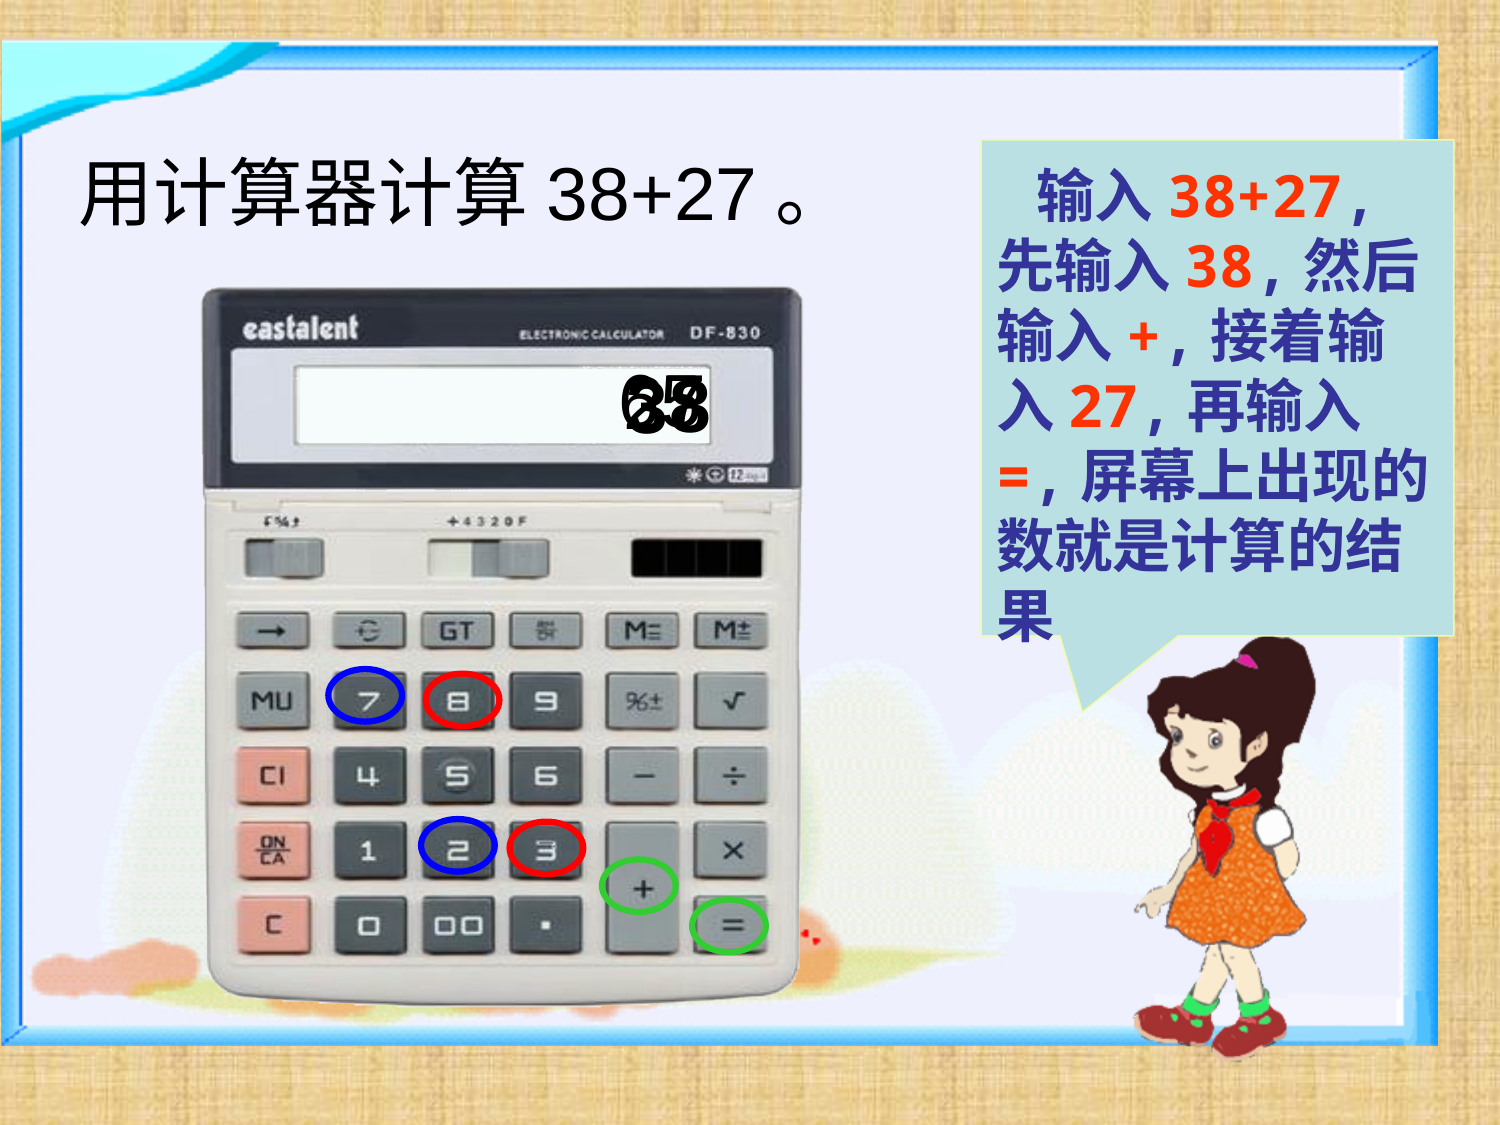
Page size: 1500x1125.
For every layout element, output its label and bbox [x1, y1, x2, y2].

text_box [980, 139, 1455, 637]
picture [0, 0, 1500, 1125]
text_box [99, 279, 900, 1013]
